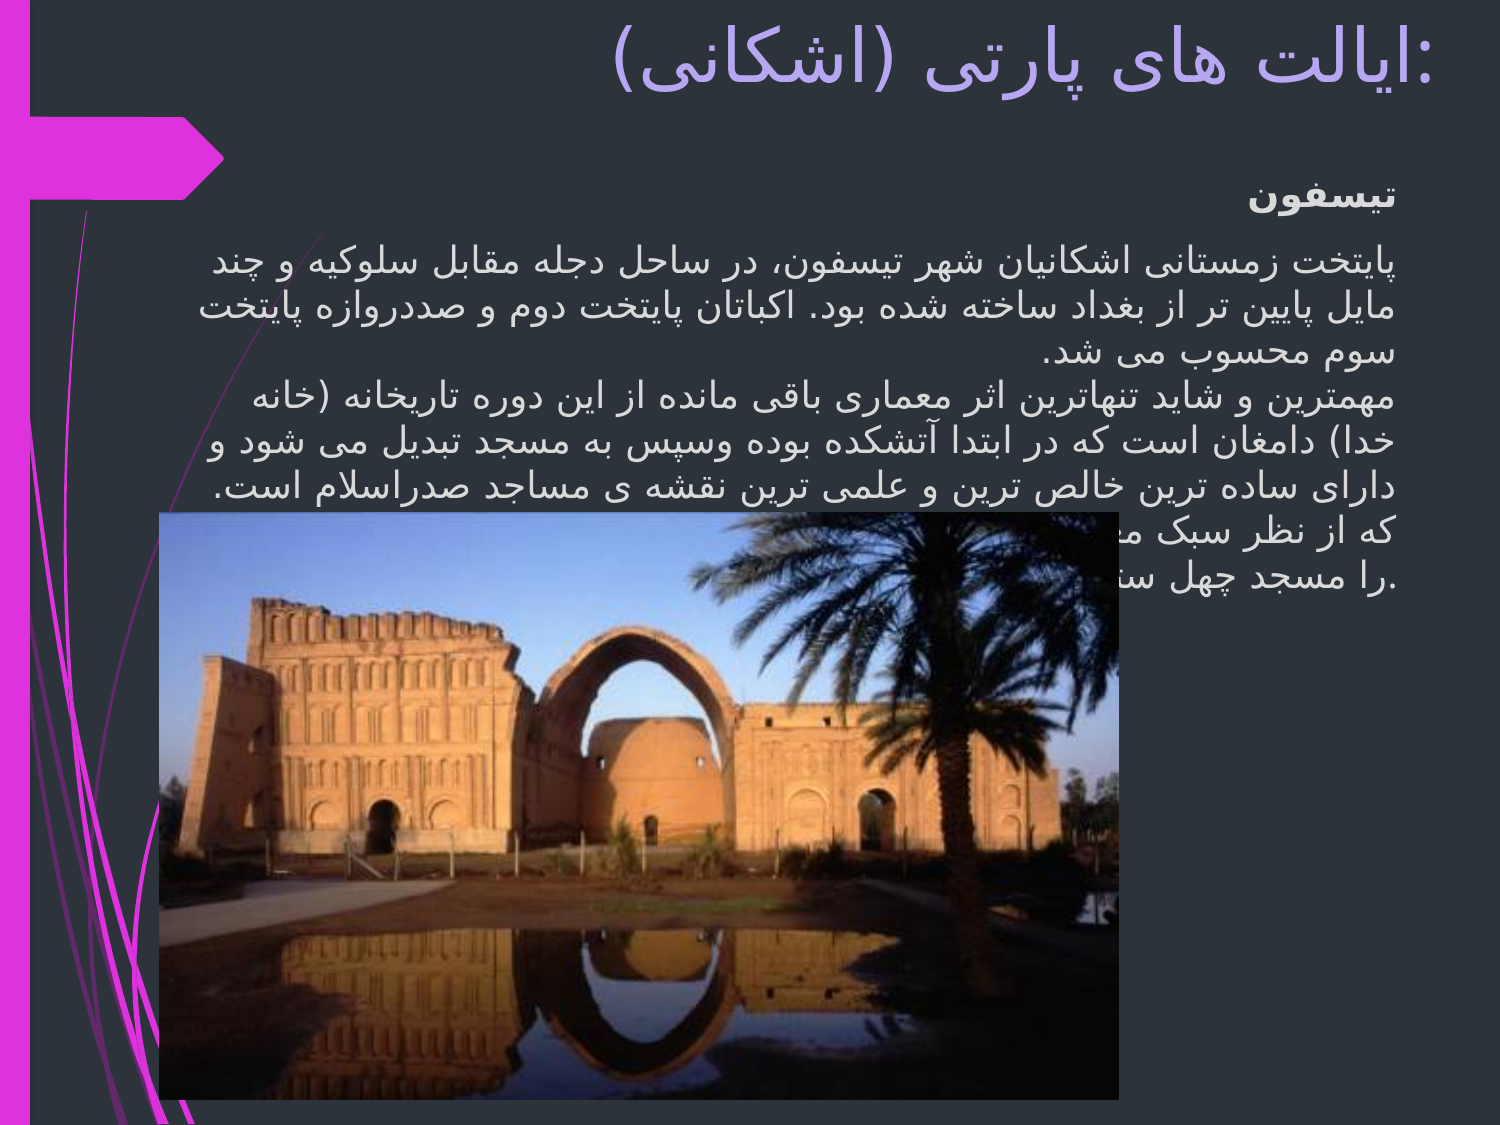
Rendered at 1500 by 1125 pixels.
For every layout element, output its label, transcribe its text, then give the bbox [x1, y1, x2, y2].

picture [158, 512, 1119, 1101]
list تیسفون پایتخت زمستانی اشکانیان شهر تیسفون، در ساحل دجله مقابل سلوکیه و چند مایل پایین تر از بغداد ساخته شده بود. اکباتان پایتخت دوم و صددروازه پایتخت سوم محسوب می شد. مهمترین و شاید تنهاترین اثر معماری باقی مانده از این دوره تاریخانه (خانه خدا) دامغان است که در ابتدا آتشکده بوده وسپس به مسجد تبدیل می شود و دارای ساده ترین خالص ترین و علمی ترین نقشه ی مساجد صدراسلام است. که از نظر سبک معماری بیشتر شبیه به مهرابه های اشکانی است. این مسجد را مسجد چهل ستون نیز می نامند. [159, 162, 1413, 913]
title ایالت های پارتی (اشکانی): [309, 0, 1450, 188]
